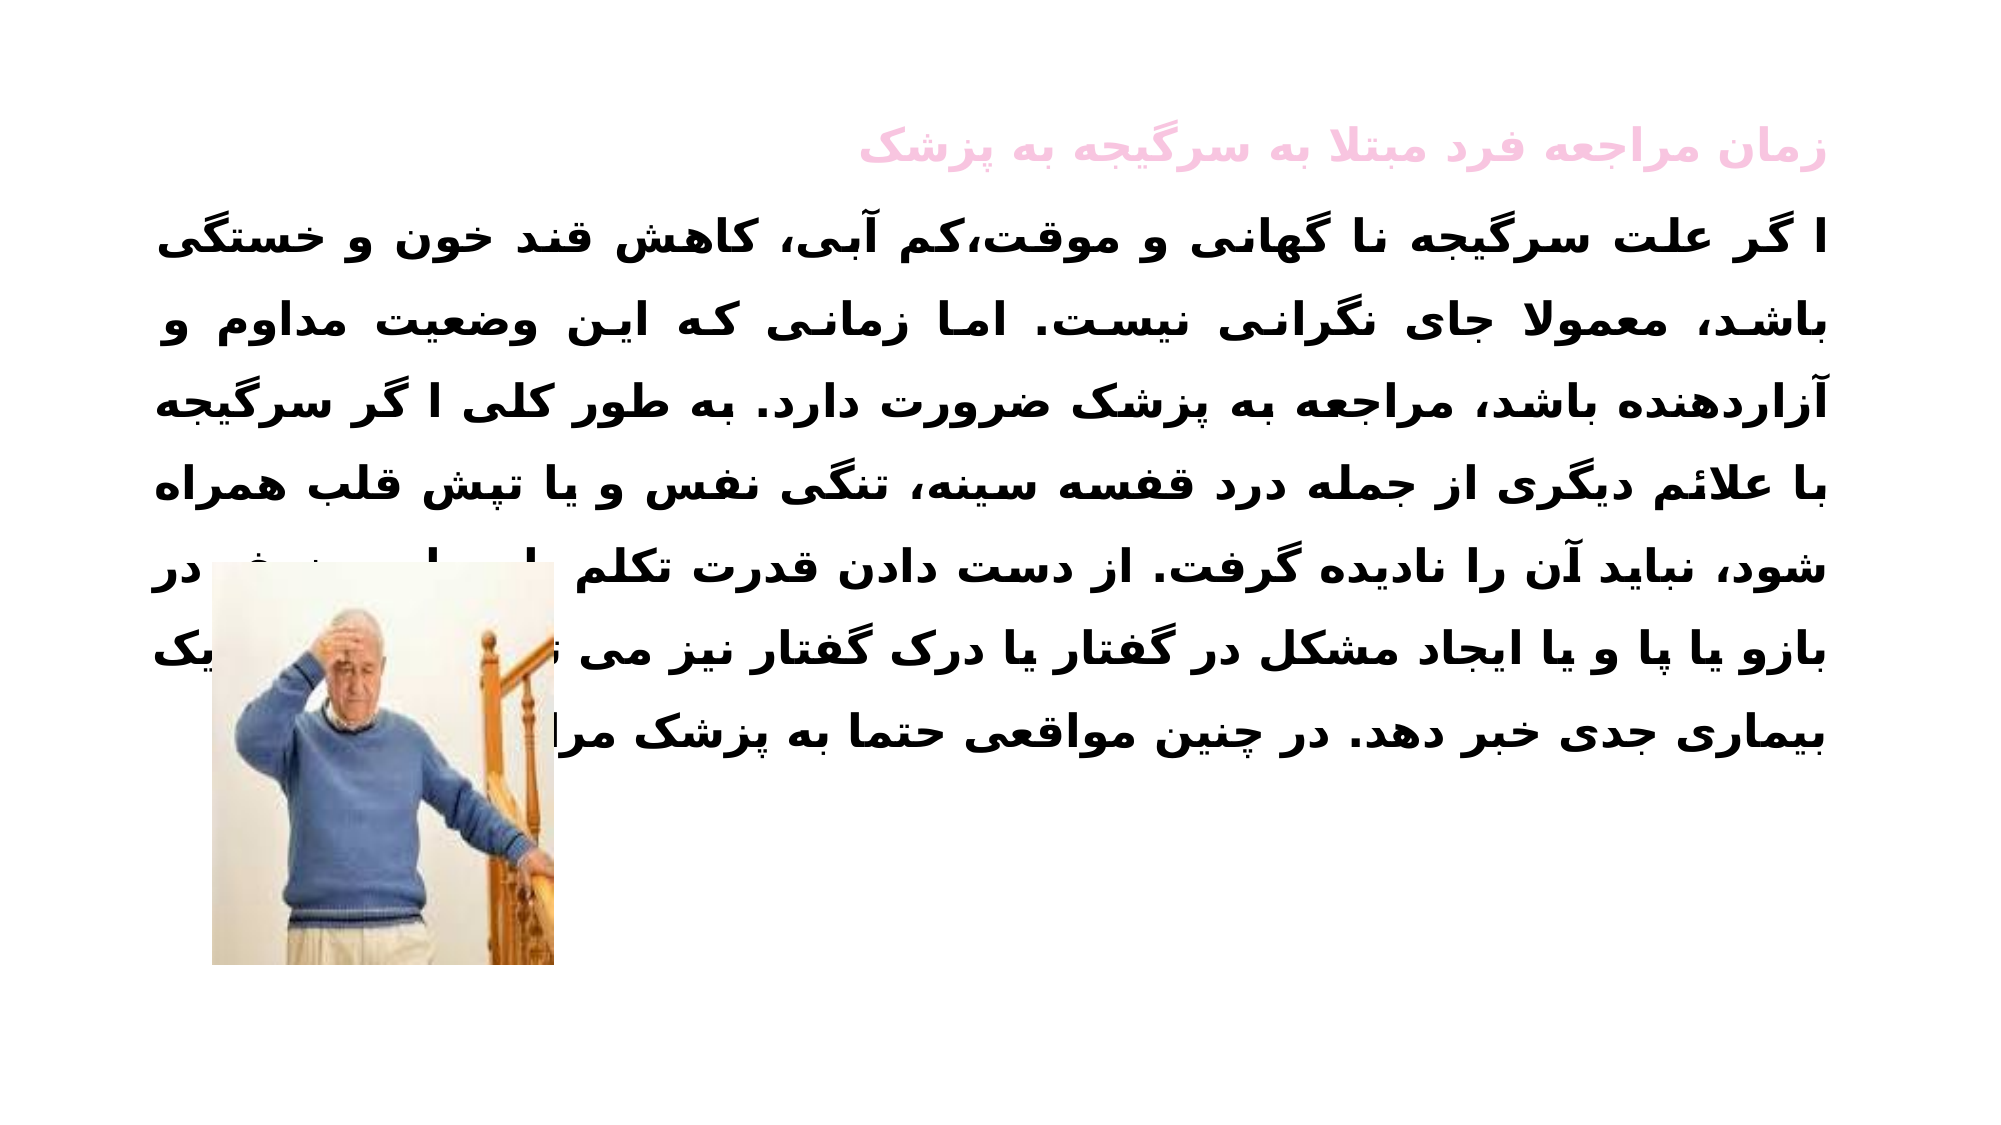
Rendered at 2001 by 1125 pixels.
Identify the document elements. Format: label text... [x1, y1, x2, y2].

picture [212, 562, 554, 965]
list زمان مراجعه فرد مبتلا به سرگیجه به پزشک ا گر علت سرگیجه نا گهانی و موقت،کم آبی، کاهش قند خون و خستگی باشد، معمولا جای نگرانی نیست. اما زمانی که این وضعیت مداوم و آزاردهنده باشد، مراجعه به پزشک ضرورت دارد. به طور کلی ا گر سرگیجه با علائم دیگری از جمله درد قفسه سینه، تنگی نفس و یا تپش قلب همراه شود، نباید آن را نادیده گرفت. از دست دادن قدرت تکلم ،احساس ضعف در بازو یا پا و یا ایجاد مشکل در گفتار یا درک گفتار نیز می تواند از ابتلا به یک بیماری جدی خبر دهد. در چنین مواقعی حتما به پزشک مراجعه کنید . [137, 80, 1863, 795]
